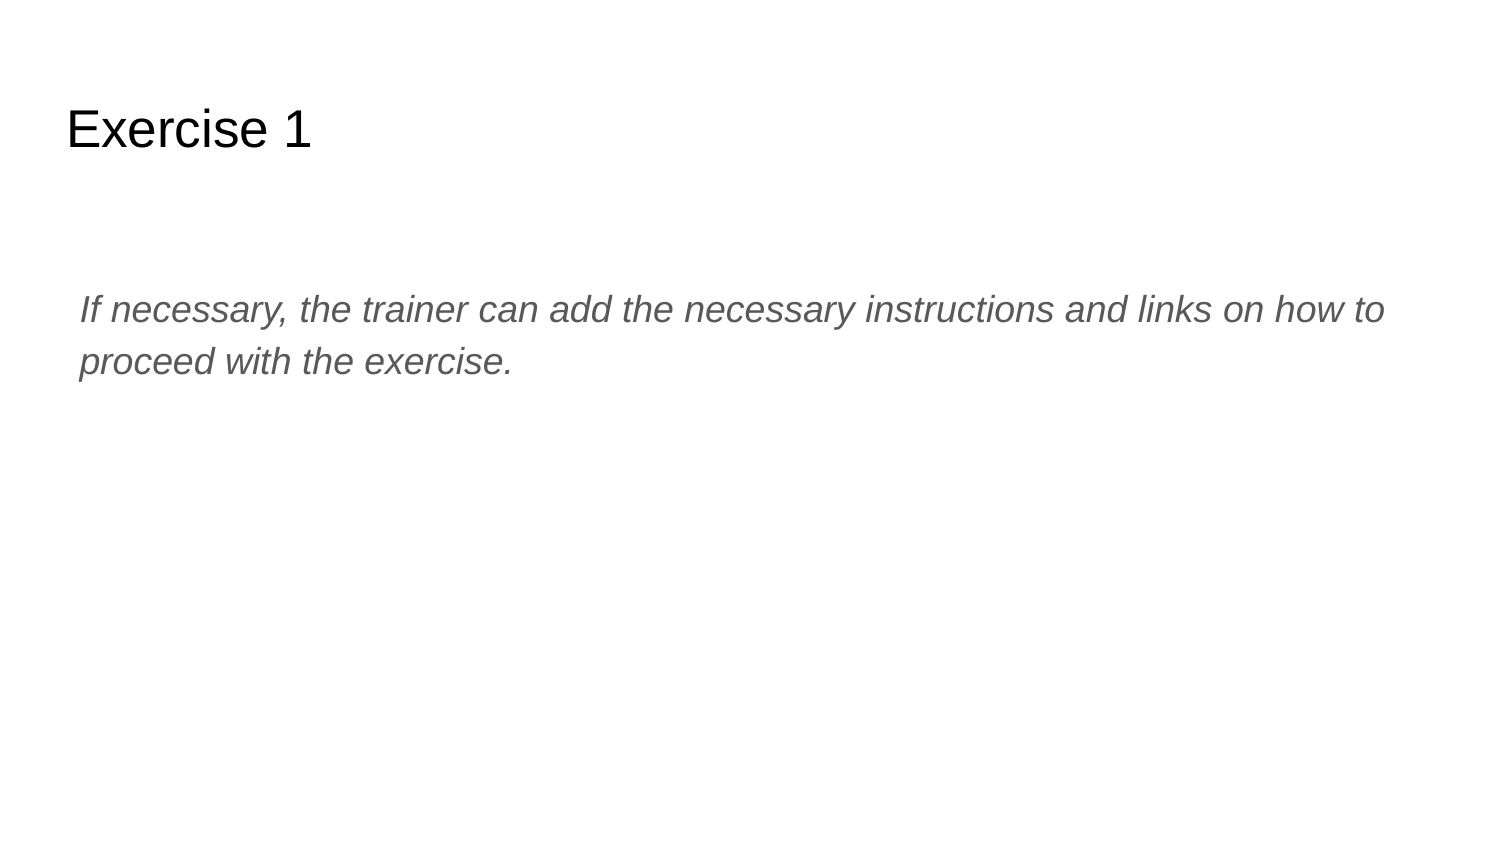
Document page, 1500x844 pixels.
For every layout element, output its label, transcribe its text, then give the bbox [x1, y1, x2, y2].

text_box If necessary, the trainer can add the necessary instructions and links on how to proceed with the exercise. [64, 271, 1407, 442]
title Exercise 1 [51, 79, 1449, 174]
